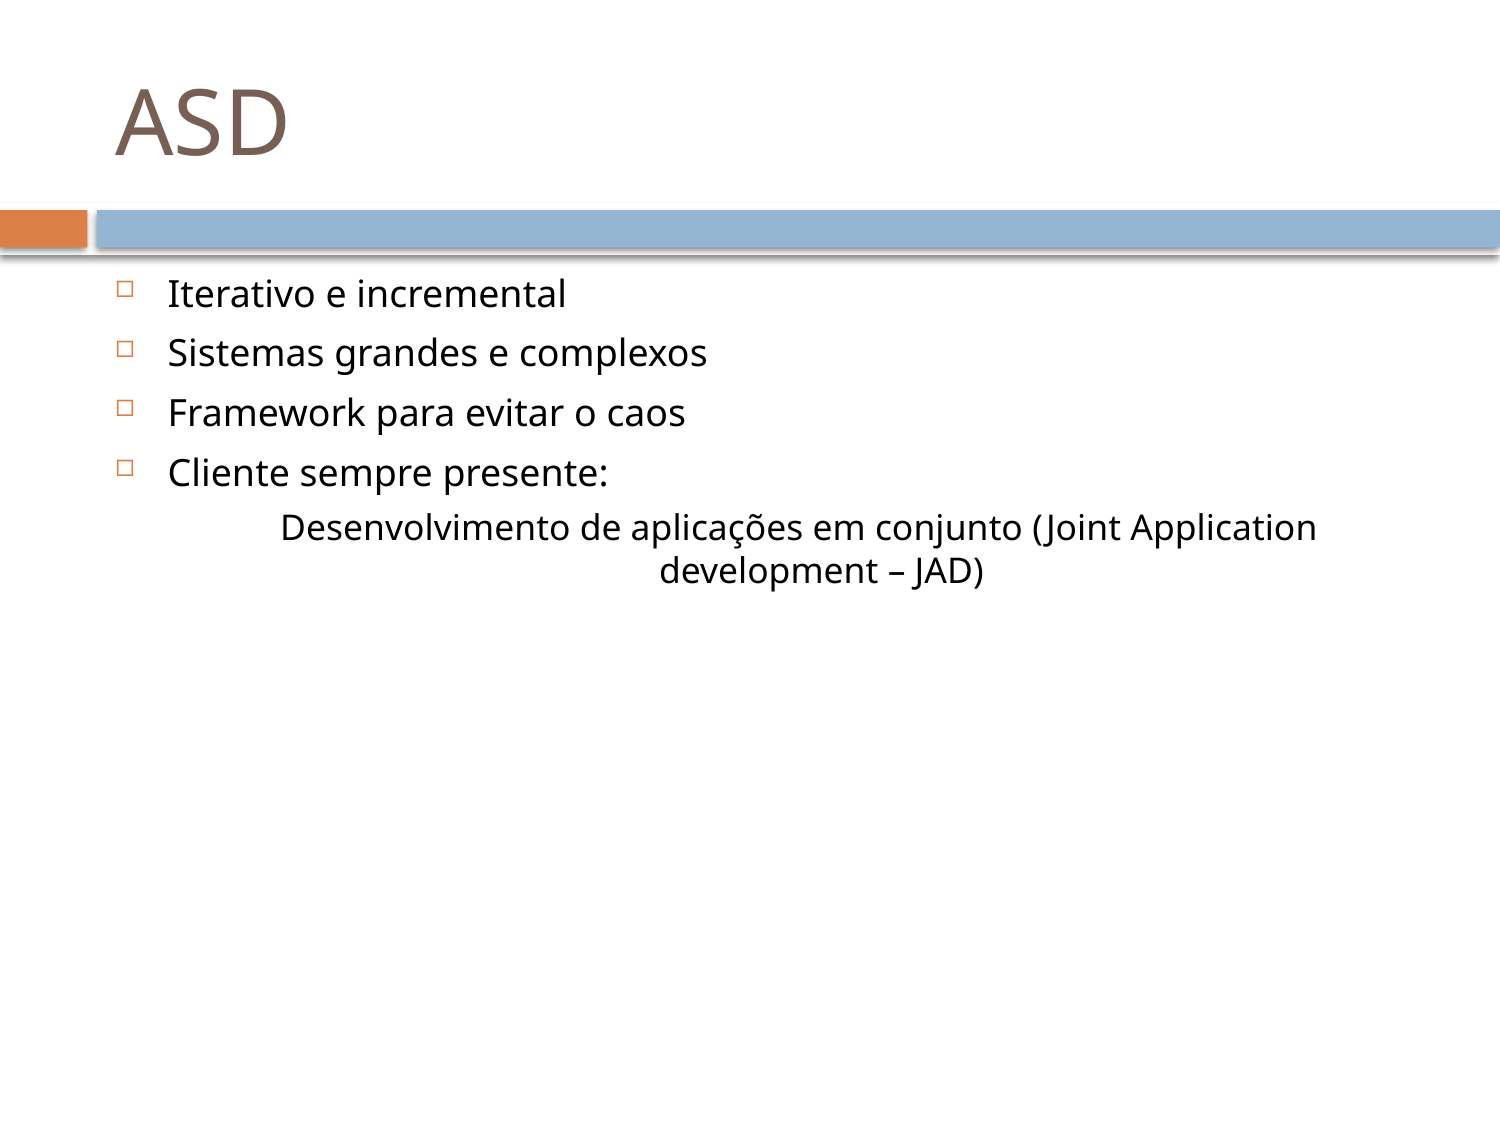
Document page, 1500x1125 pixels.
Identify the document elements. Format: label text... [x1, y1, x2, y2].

list Iterativo e incremental Sistemas grandes e complexos Framework para evitar o caos Cliente sempre presente: Desenvolvimento de aplicações em conjunto (Joint Application development – JAD) [100, 262, 1438, 1005]
title ASD [100, 37, 1438, 200]
